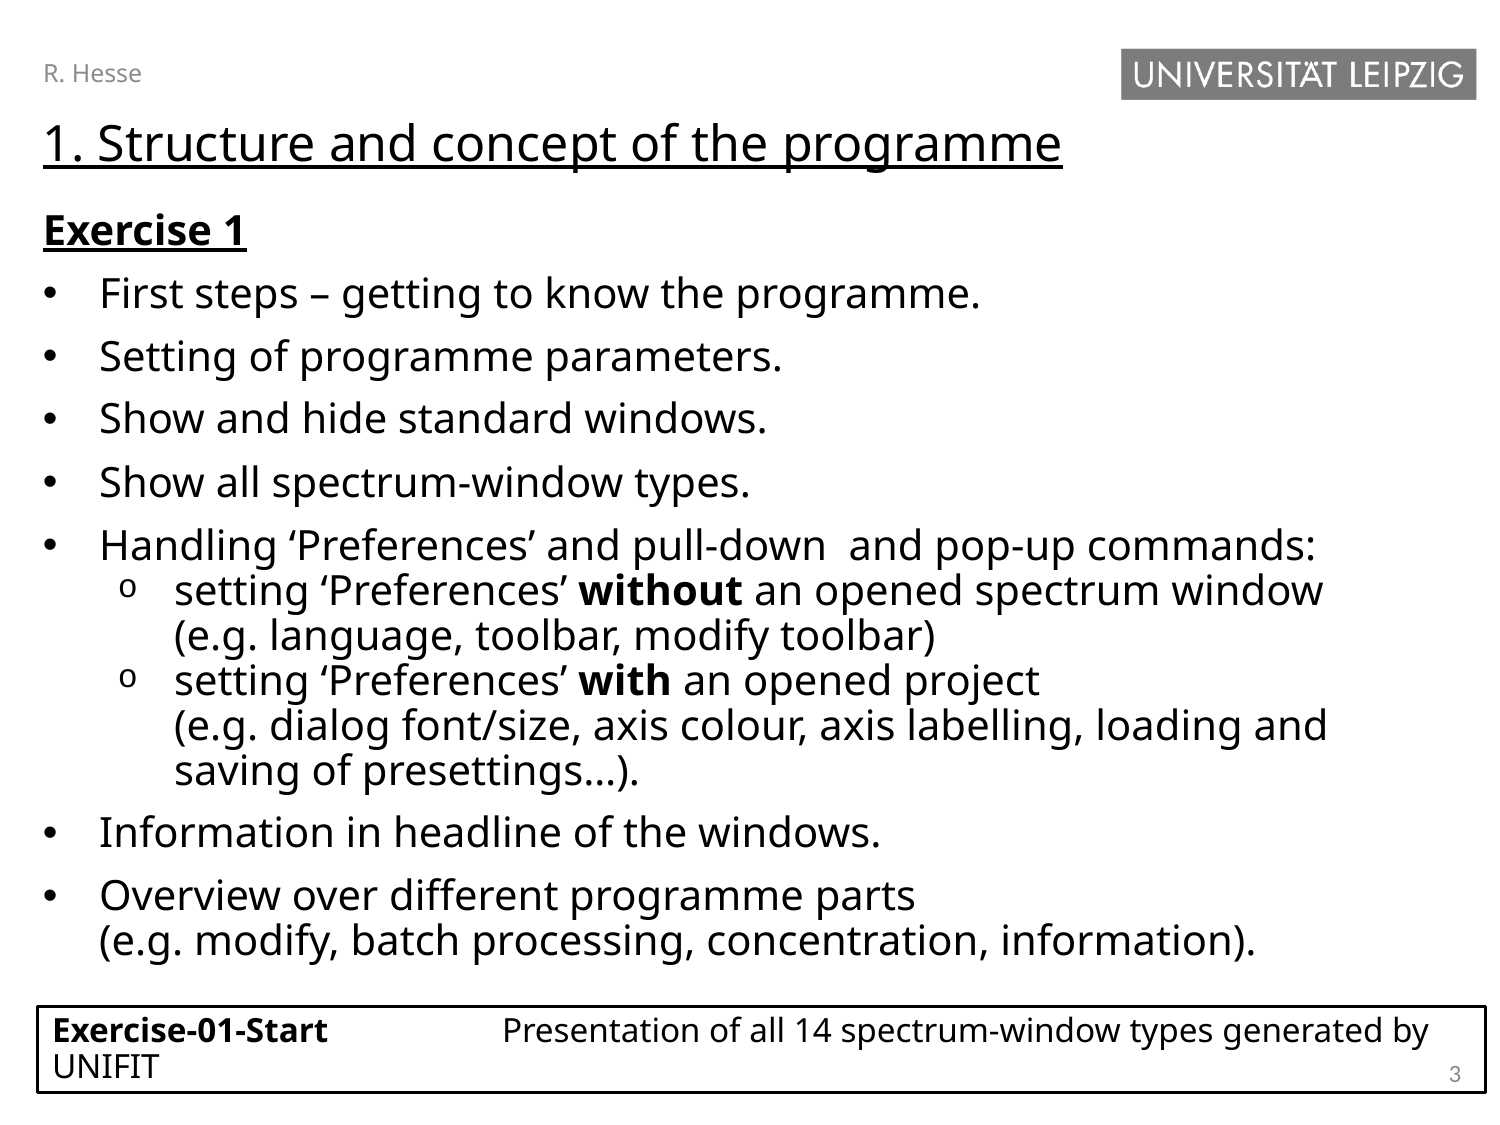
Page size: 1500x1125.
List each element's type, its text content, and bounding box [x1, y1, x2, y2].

footer R. Hesse [28, 44, 1410, 105]
picture [1410, 48, 1477, 100]
text_box 1. Structure and concept of the programme [28, 104, 1269, 179]
text_box Exercise-01-Start Presentation of all 14 spectrum-window types generated by UNIFIT [37, 1006, 1486, 1093]
slide_number 3 [1291, 1093, 1477, 1103]
text_box Exercise 1 First steps – getting to know the programme. Setting of programme parameters. Show and hide standard windows. Show all spectrum-window types. Handling ‘Preferences’ and pull-down and pop-up commands: setting ‘Preferences’ without an opened spectrum window (e.g. language, toolbar, modify toolbar) setting ‘Preferences’ with an opened project (e.g. dialog font/size, axis colour, axis labelling, loading and saving of presettings…). Information in headline of the windows. Overview over different programme parts (e.g. modify, batch processing, concentration, information). [28, 201, 1477, 973]
